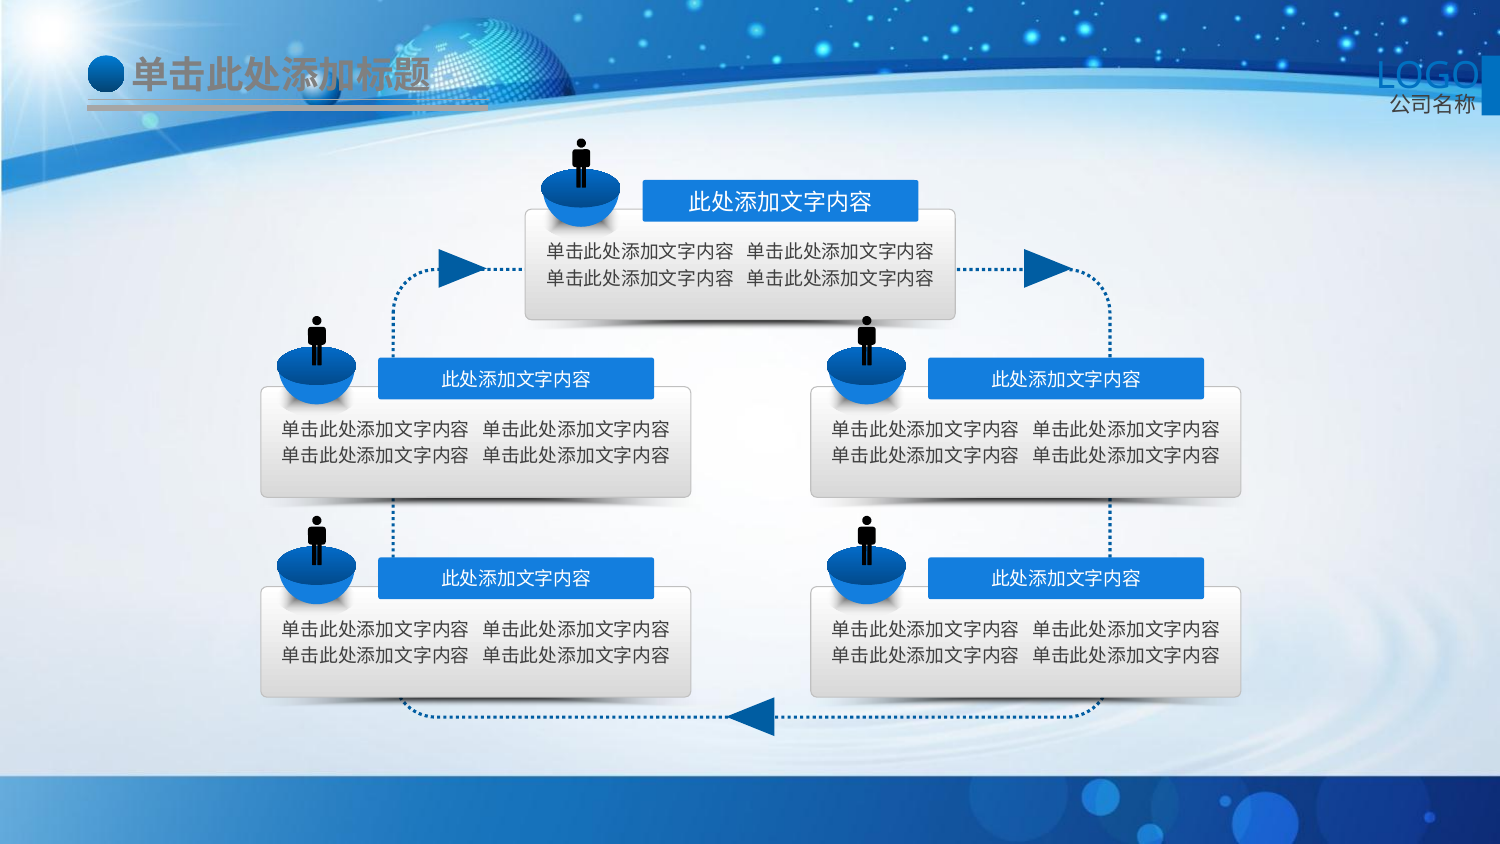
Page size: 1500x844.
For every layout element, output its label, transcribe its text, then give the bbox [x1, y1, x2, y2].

picture [0, 0, 1500, 844]
text_box 单击此处添加标题 [116, 43, 490, 99]
text_box 公司名称 [1374, 83, 1492, 125]
text_box [1025, 251, 1069, 286]
text_box [426, 338, 1077, 718]
text_box [730, 699, 773, 734]
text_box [521, 138, 964, 330]
text_box [1480, 54, 1500, 117]
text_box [807, 515, 1249, 708]
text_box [257, 315, 700, 508]
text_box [807, 315, 1249, 508]
text_box [393, 269, 516, 314]
text_box [85, 53, 127, 95]
text_box LOGO [1360, 43, 1496, 104]
text_box [440, 251, 483, 286]
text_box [257, 515, 700, 708]
text_box [968, 269, 1110, 314]
